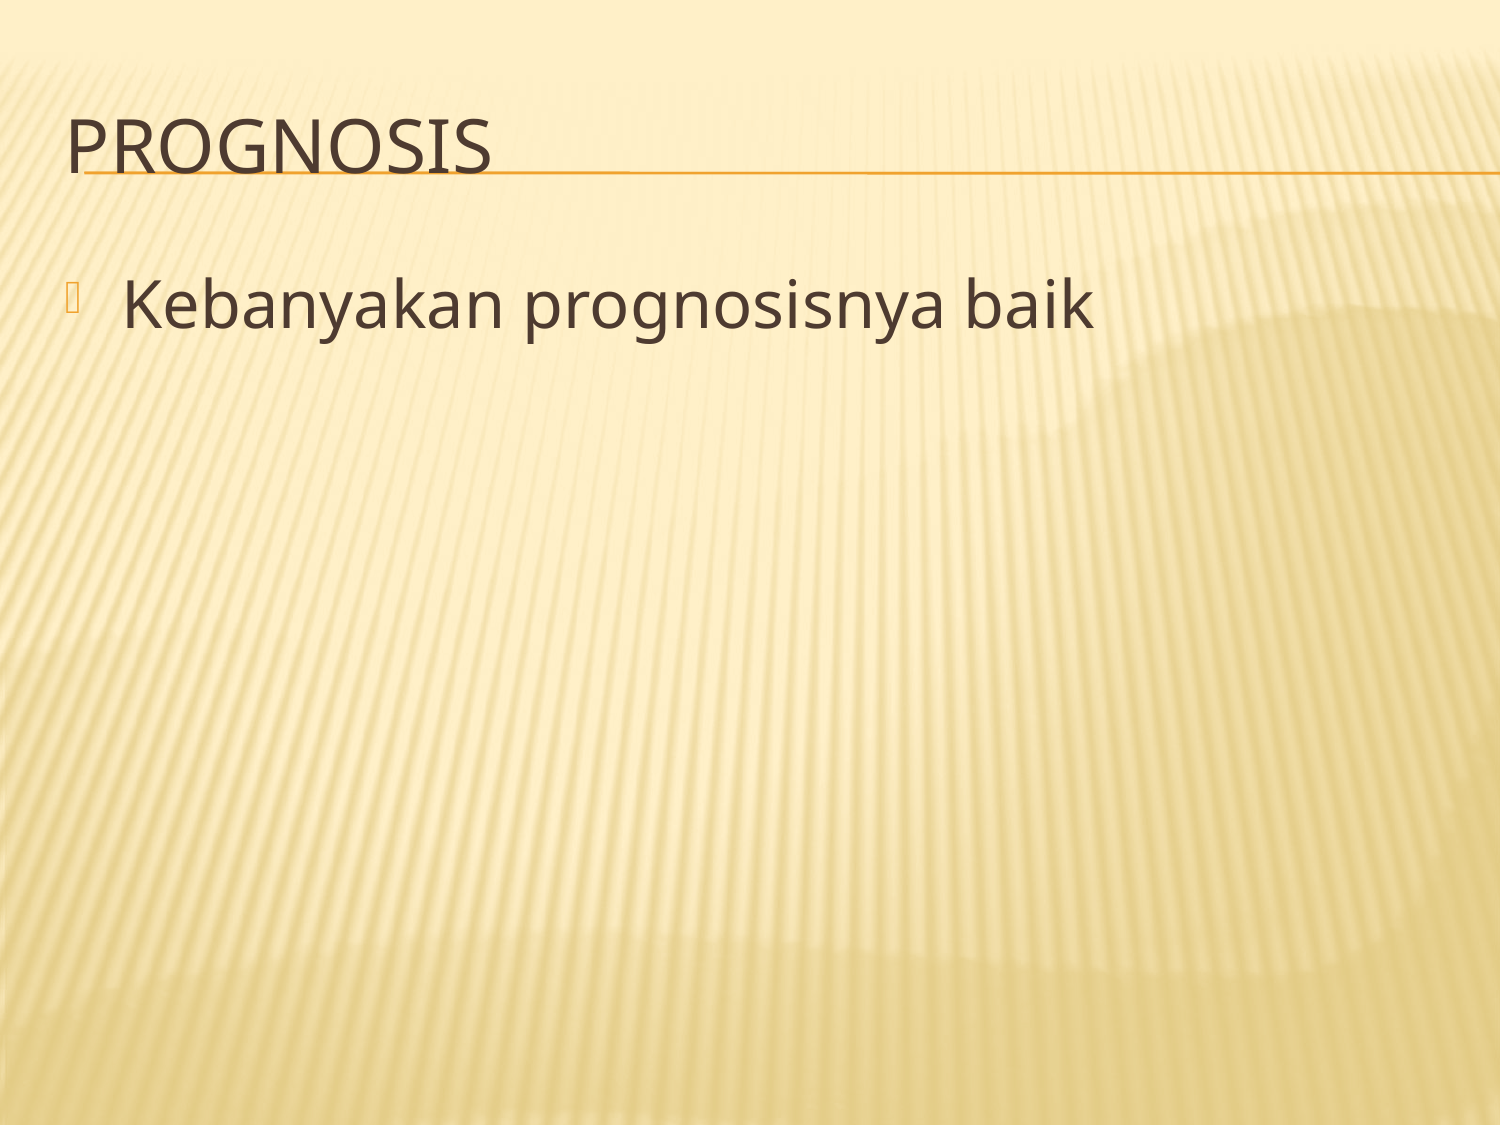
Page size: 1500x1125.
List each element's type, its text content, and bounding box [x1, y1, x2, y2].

title PROGNOSIS [50, 75, 1475, 213]
list Kebanyakan prognosisnya baik [50, 254, 1475, 998]
